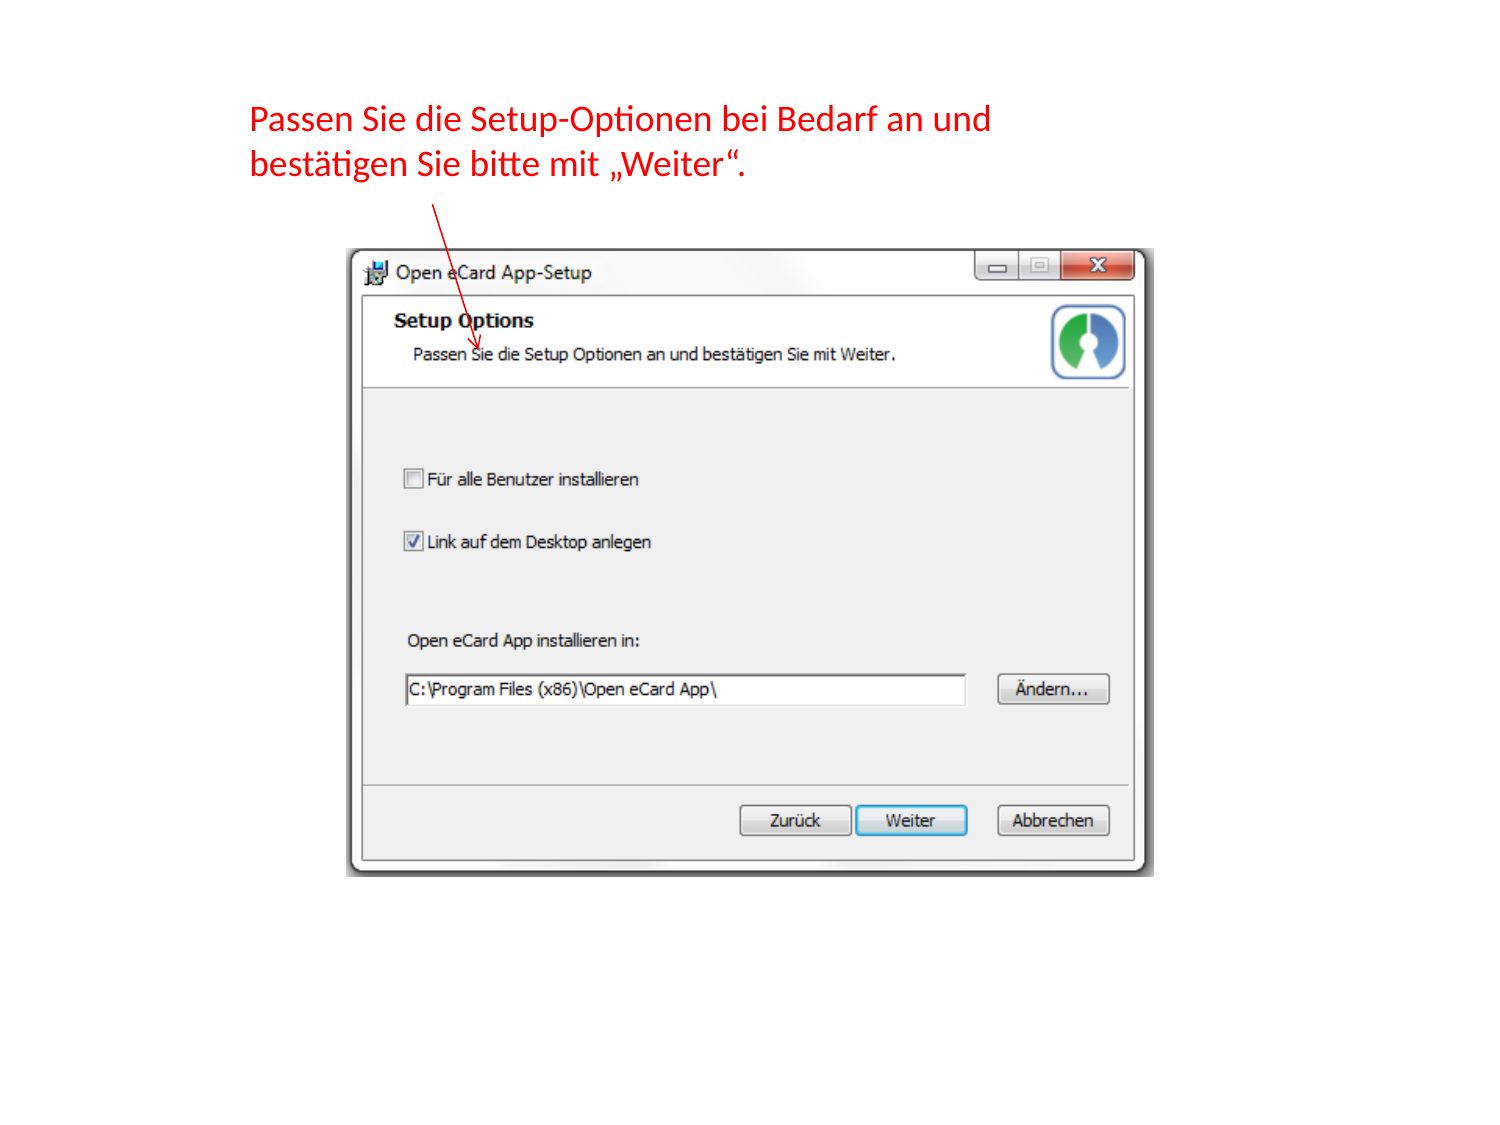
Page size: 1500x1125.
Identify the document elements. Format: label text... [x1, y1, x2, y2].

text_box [432, 203, 479, 351]
picture [345, 248, 1155, 877]
text_box Passen Sie die Setup-Optionen bei Bedarf an und bestätigen Sie bitte mit „Weiter“. [234, 86, 1017, 192]
